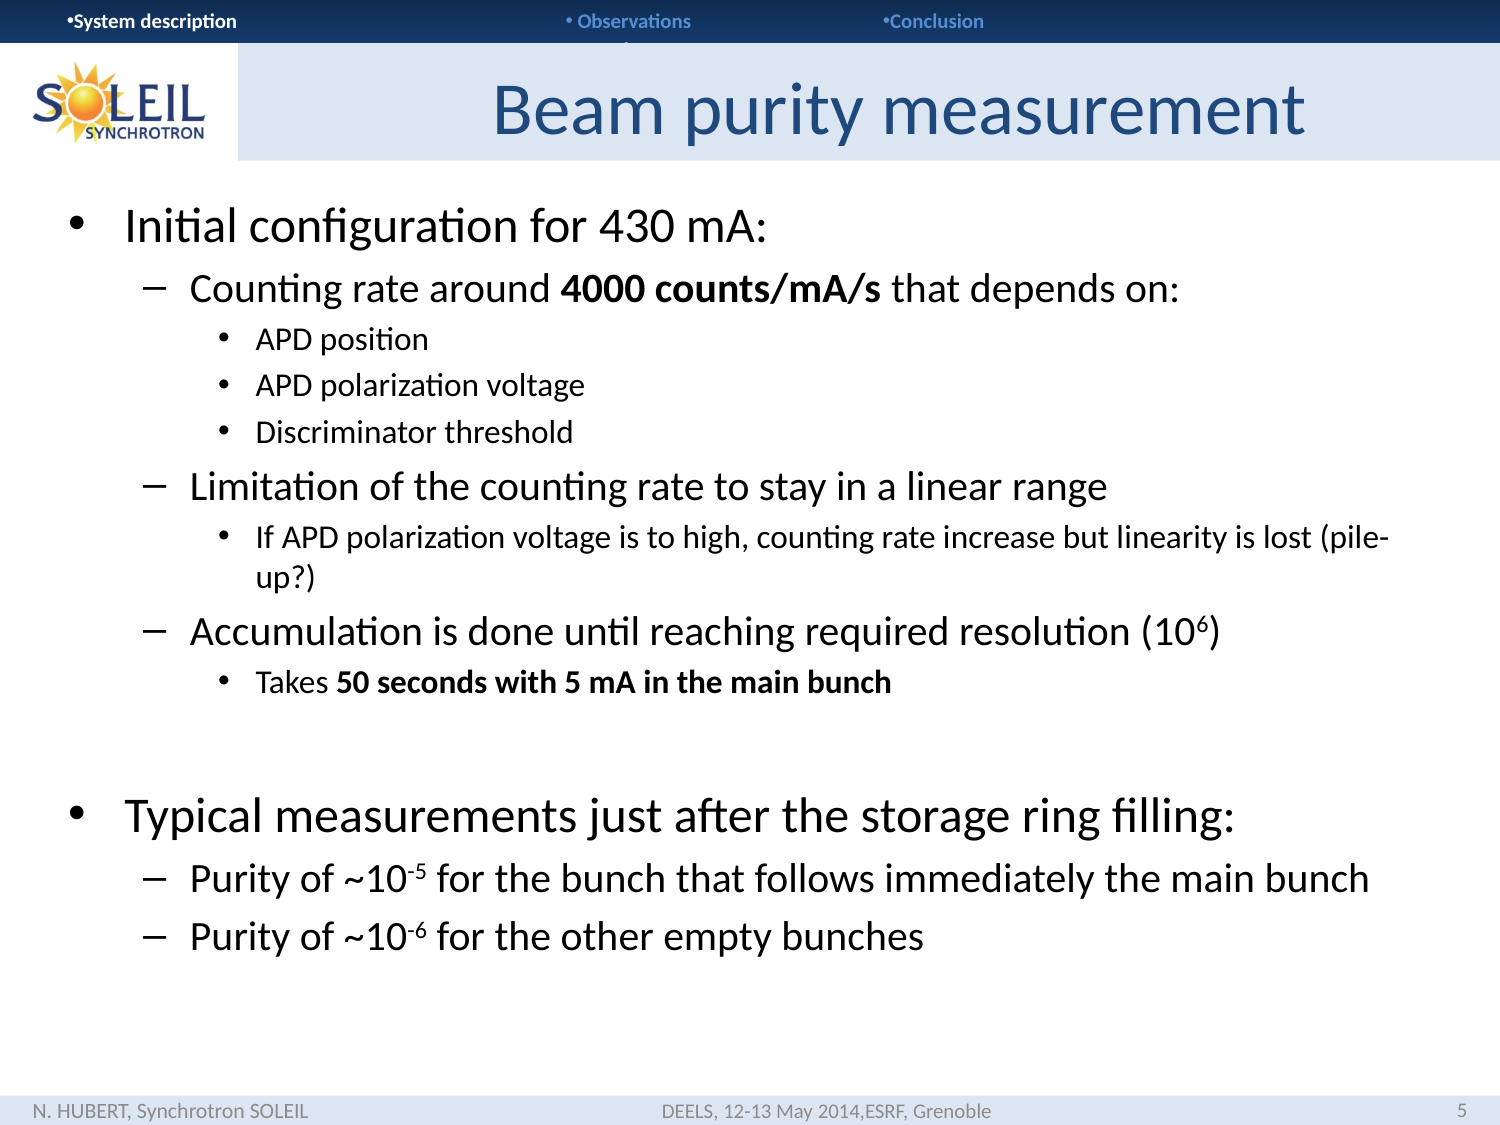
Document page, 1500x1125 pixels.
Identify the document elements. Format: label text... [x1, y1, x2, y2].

text_box Typical measurements just after the storage ring filling: Purity of ~10-5 for the bunch that follows immediately the main bunch Purity of ~10-6 for the other empty bunches [53, 775, 1459, 1035]
slide_number N. HUBERT, Synchrotron SOLEIL [17, 1095, 383, 1125]
slide_number 5 [1411, 1093, 1483, 1125]
title Beam purity measurement [301, 42, 1499, 166]
footer DEELS, 12-13 May 2014,ESRF, Grenoble [383, 1095, 1270, 1125]
picture [1, 43, 238, 161]
list Initial configuration for 430 mA: Counting rate around 4000 counts/mA/s that depends on: APD position APD polarization voltage Discriminator threshold Limitation of the counting rate to stay in a linear range If APD polarization voltage is to high, counting rate increase but linearity is lost (pile-up?) Accumulation is done until reaching required resolution (106) Takes 50 seconds with 5 mA in the main bunch [53, 184, 1459, 752]
